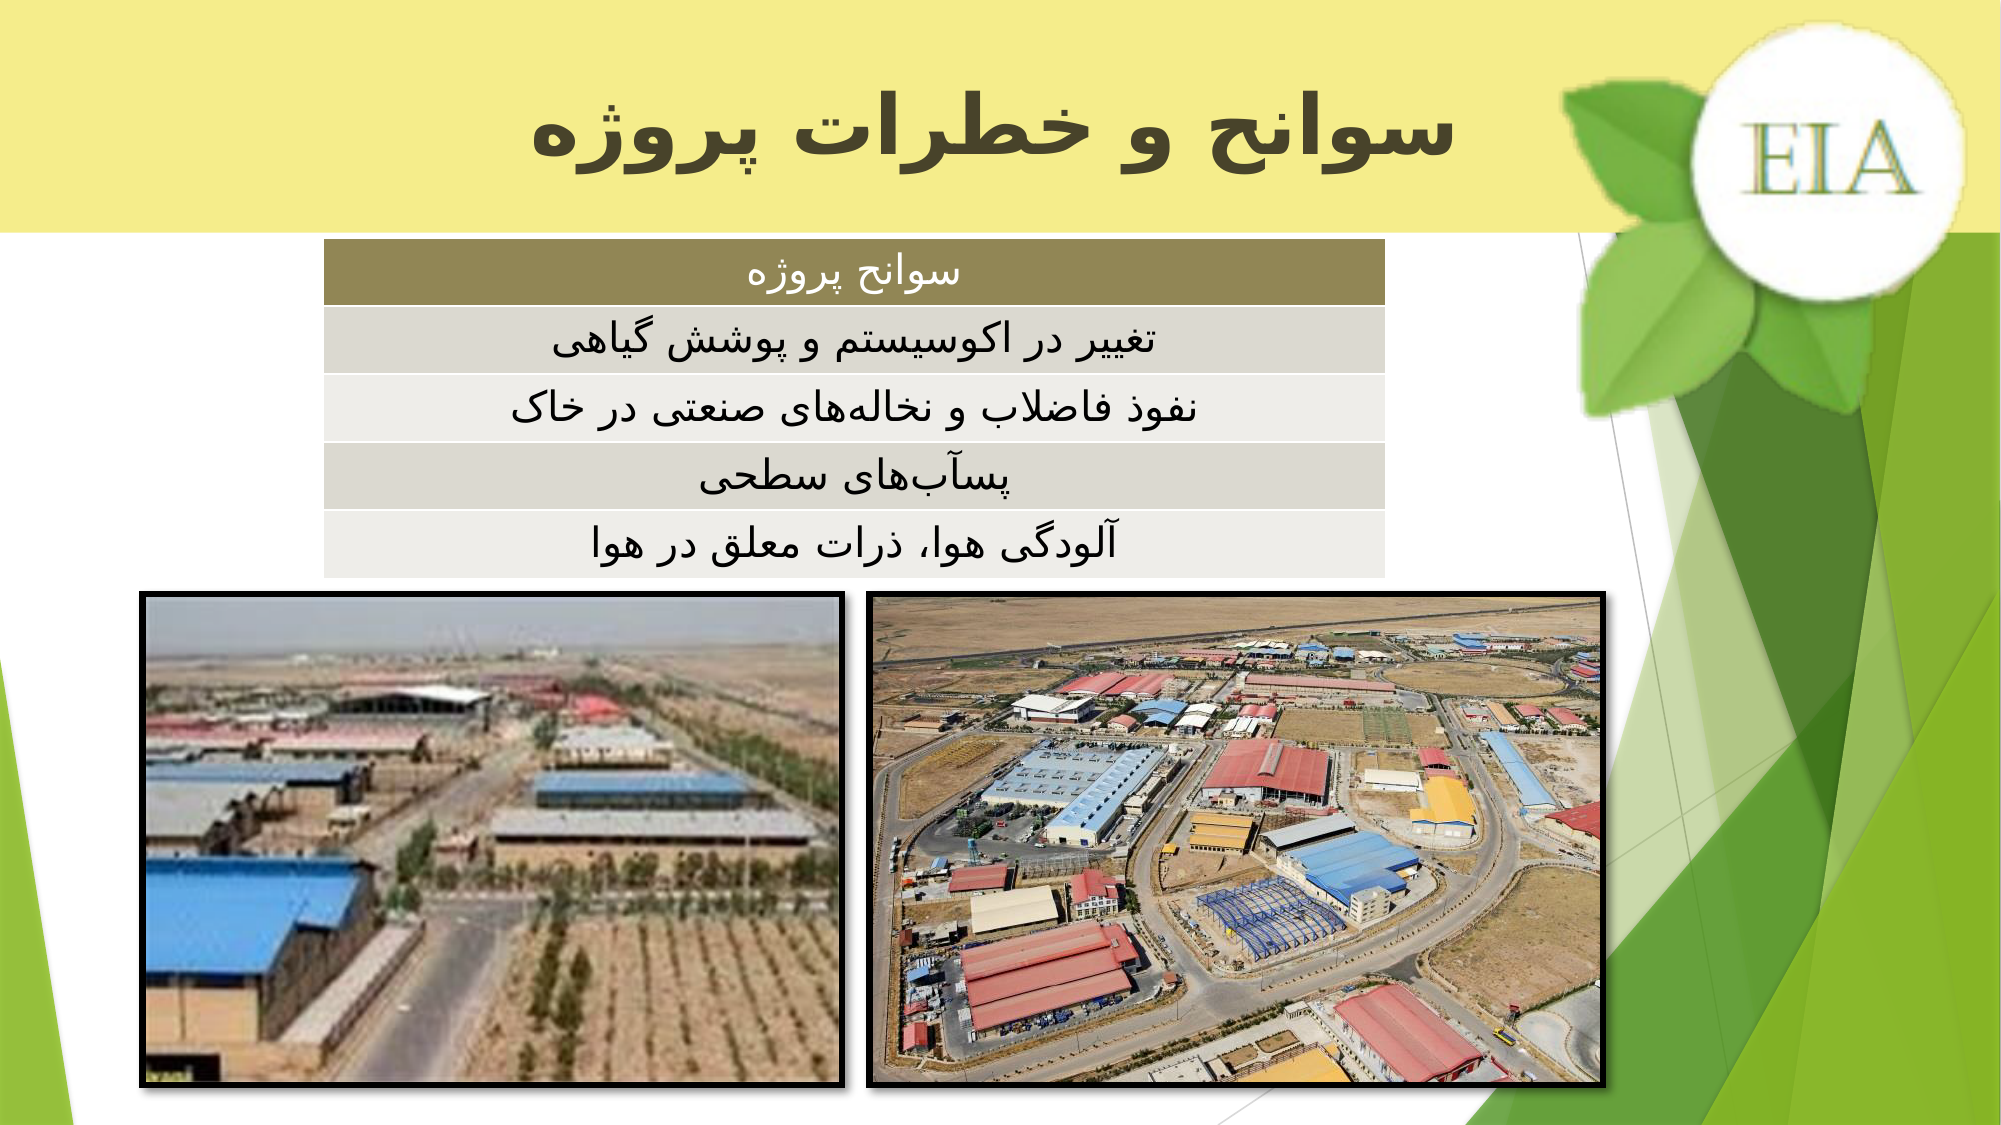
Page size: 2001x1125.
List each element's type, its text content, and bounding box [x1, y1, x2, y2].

picture [145, 596, 840, 1083]
text_box سوانح و خطرات پروژه [452, 63, 1475, 179]
table_cell تغییر در اکوسیستم و پوشش گیاهی [324, 307, 1385, 373]
picture [1522, 15, 1982, 450]
table_cell پسآب‌های سطحی [324, 443, 1385, 509]
table_cell آلودگی هوا، ذرات معلق در هوا [324, 511, 1385, 578]
table_header سوانح پروژه [324, 239, 1385, 305]
table_cell نفوذ فاضلاب و نخاله‌های صنعتی در خاک [324, 375, 1385, 441]
picture [871, 596, 1601, 1083]
